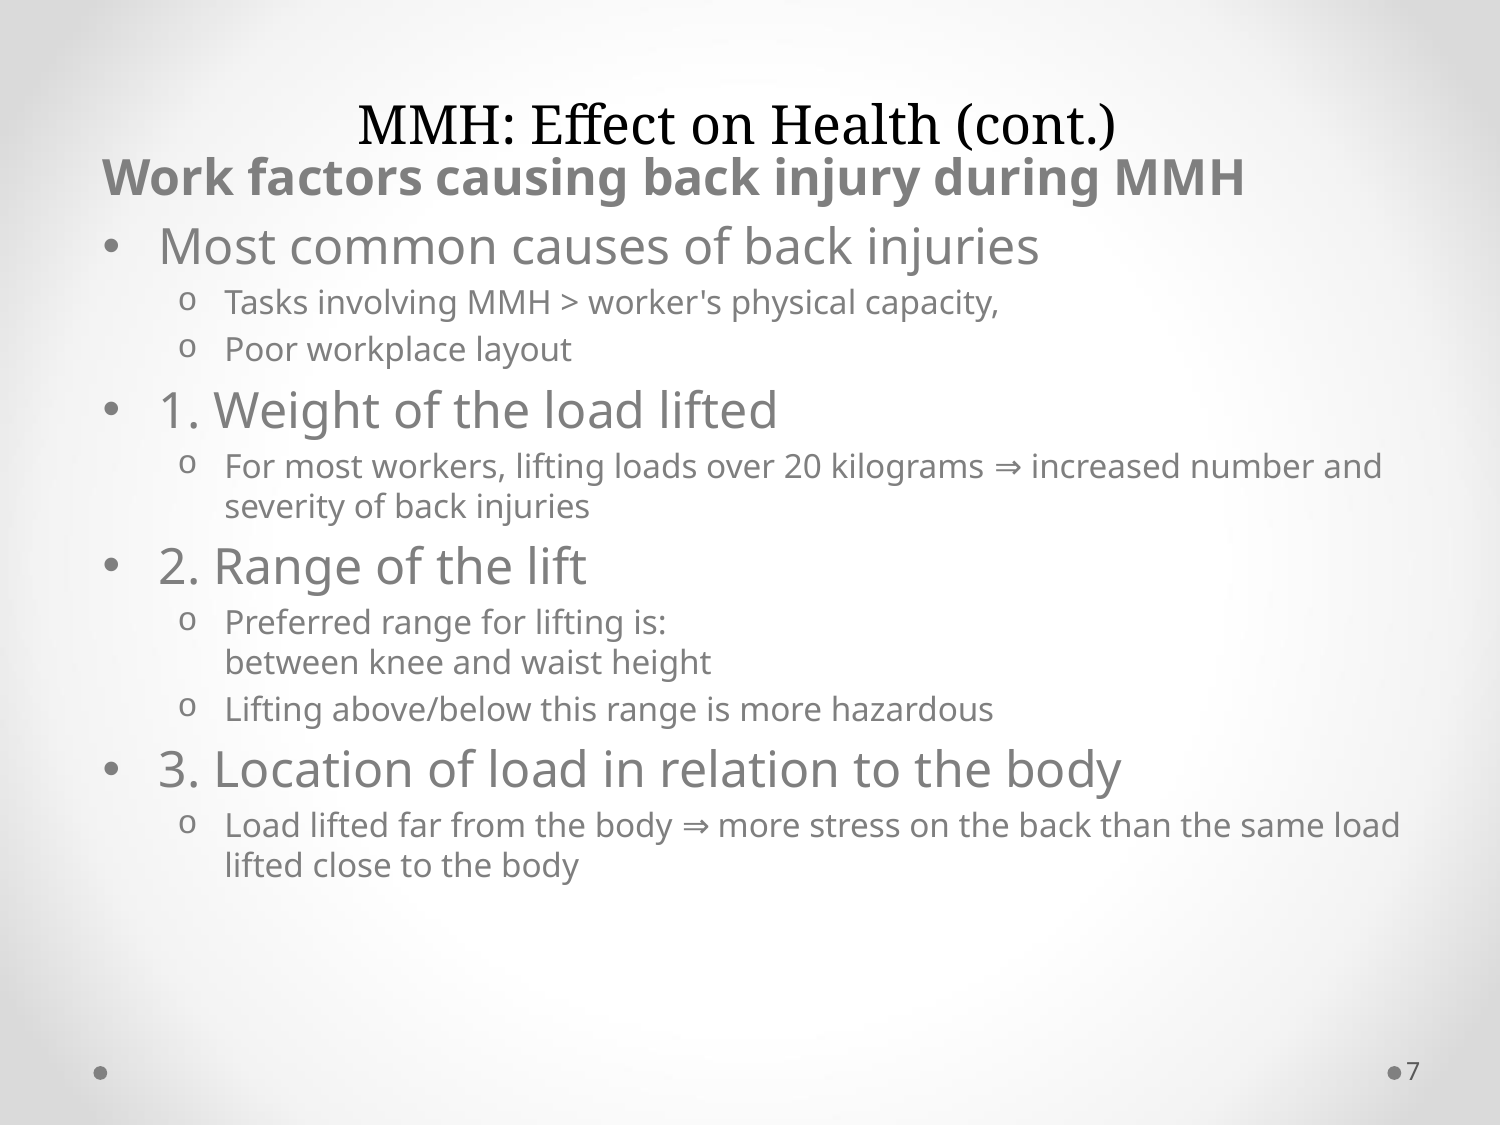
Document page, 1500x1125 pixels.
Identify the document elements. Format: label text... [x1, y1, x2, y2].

picture [0, 0, 1500, 1125]
list Work factors causing back injury during MMH Most common causes of back injuries Tasks involving MMH > worker's physical capacity, Poor workplace layout 1. Weight of the load lifted For most workers, lifting loads over 20 kilograms ⇒ increased number and severity of back injuries 2. Range of the lift Preferred range for lifting is: between knee and waist height Lifting above/below this range is more hazardous 3. Location of load in relation to the body Load lifted far from the body ⇒ more stress on the back than the same load lifted close to the body [87, 137, 1438, 1113]
slide_number 7 [1401, 1042, 1494, 1103]
title MMH: Effect on Health (cont.) [62, 62, 1413, 163]
